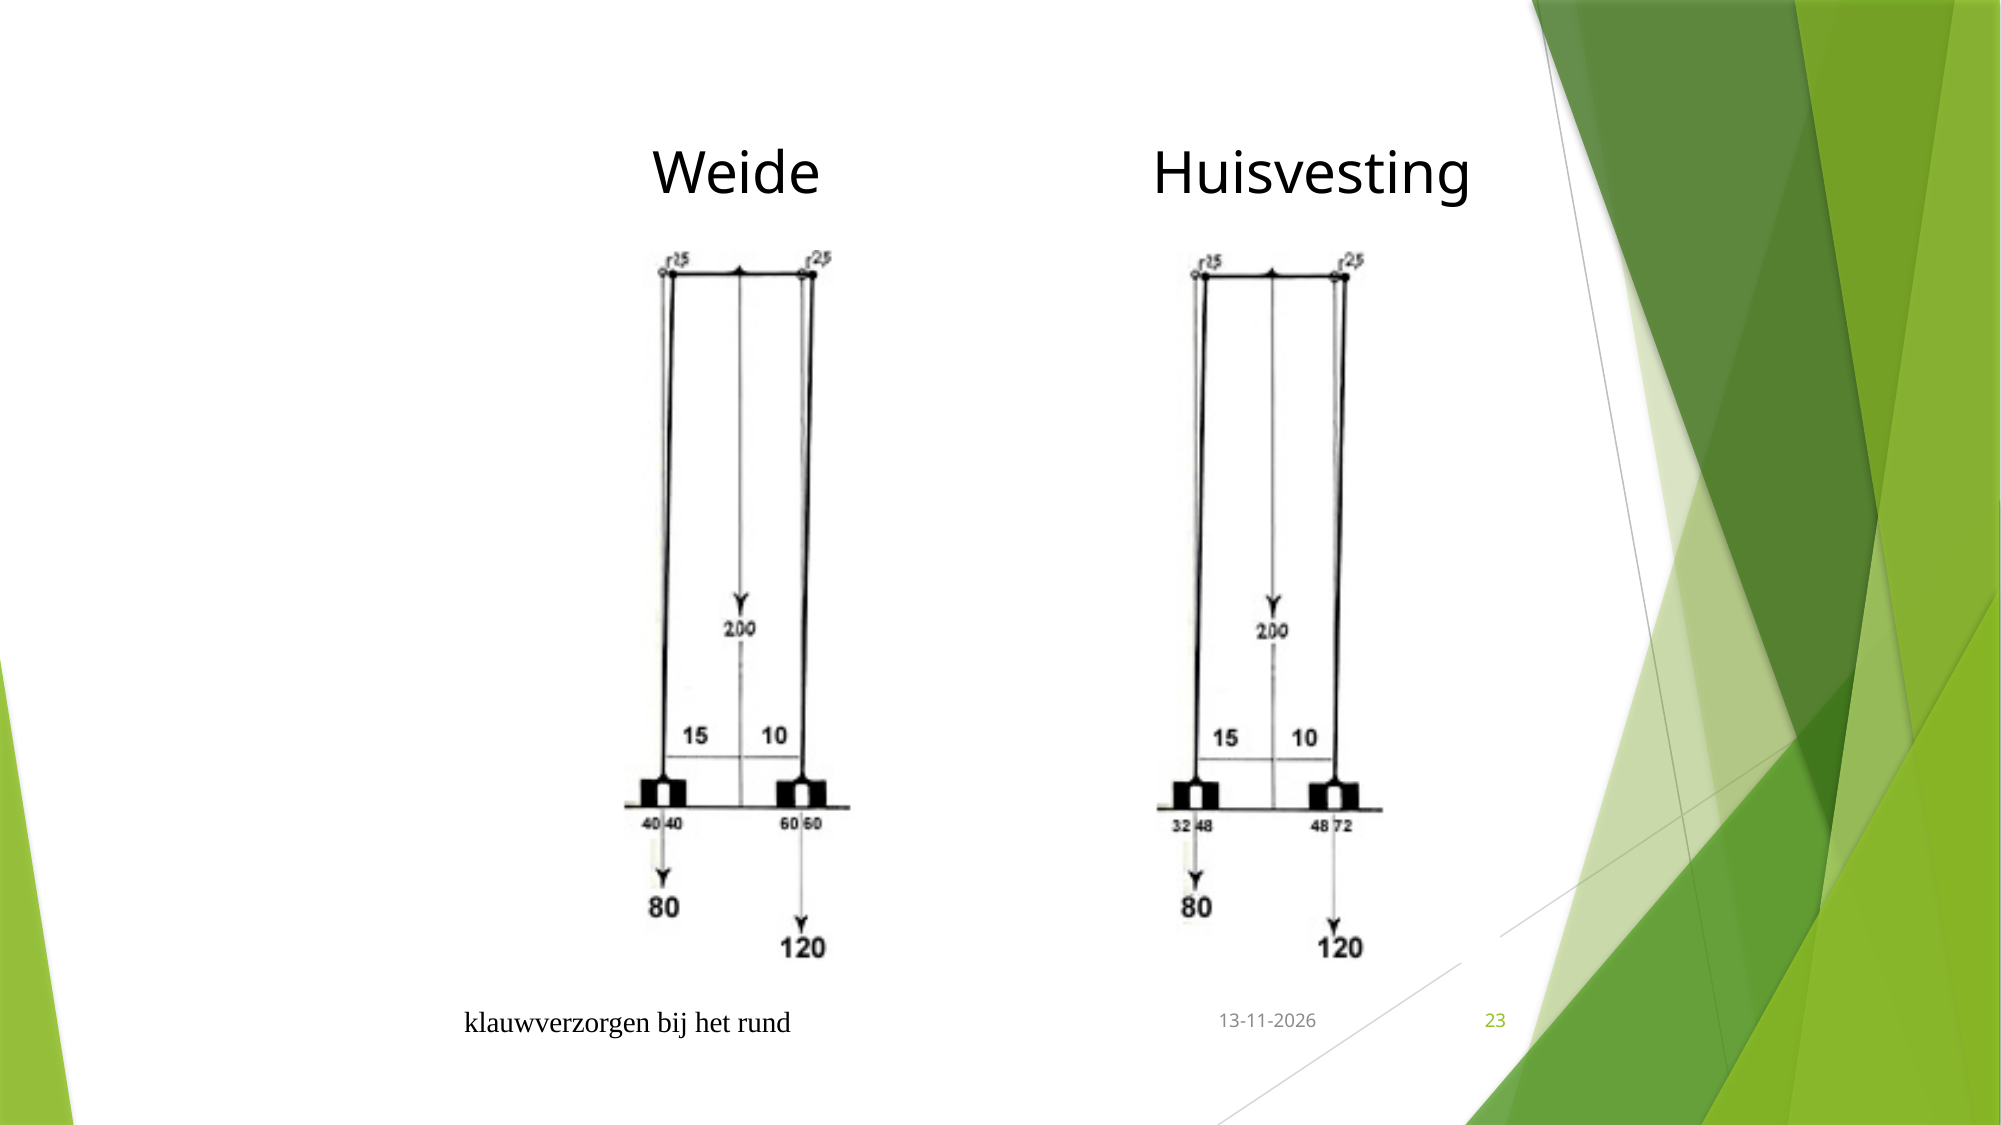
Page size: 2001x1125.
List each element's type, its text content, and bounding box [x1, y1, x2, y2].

slide_number 23 [1409, 991, 1522, 1051]
text_box Weide [637, 127, 925, 213]
footer klauwverzorgen bij het rund [111, 991, 1145, 1051]
text_box Huisvesting [1137, 127, 1513, 213]
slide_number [1181, 991, 1332, 1051]
picture [549, 249, 1501, 964]
